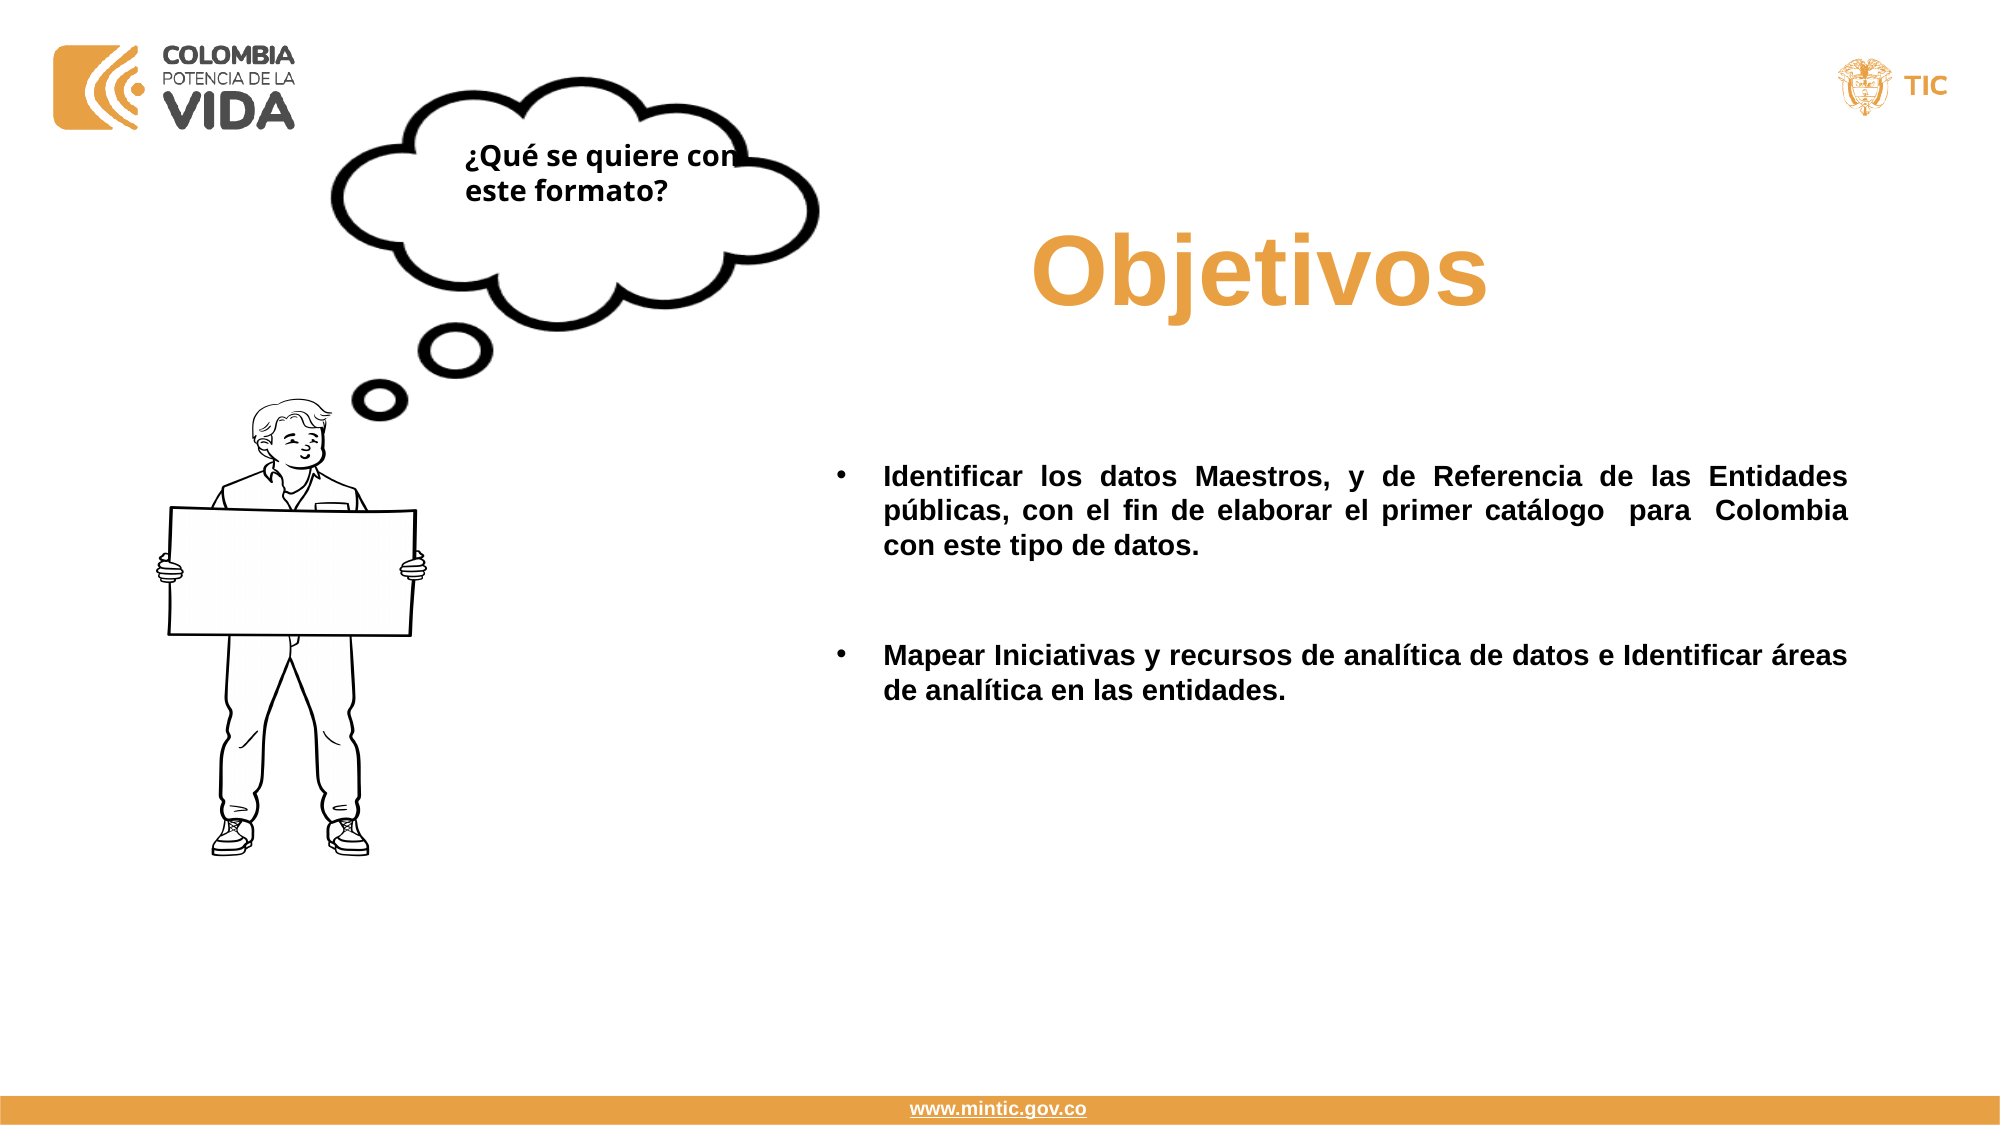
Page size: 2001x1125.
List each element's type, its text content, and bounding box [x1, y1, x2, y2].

picture [0, 0, 2001, 1125]
text_box www.mintic.gov.co [908, 1094, 1092, 1120]
text_box Identificar los datos Maestros, y de Referencia de las Entidades públicas, con el fin de elaborar el primer catálogo para Colombia con este tipo de datos. Mapear Iniciativas y recursos de analítica de datos e Identificar áreas de analítica en las entidades. [836, 309, 1850, 707]
text_box Objetivos [1015, 198, 1766, 309]
